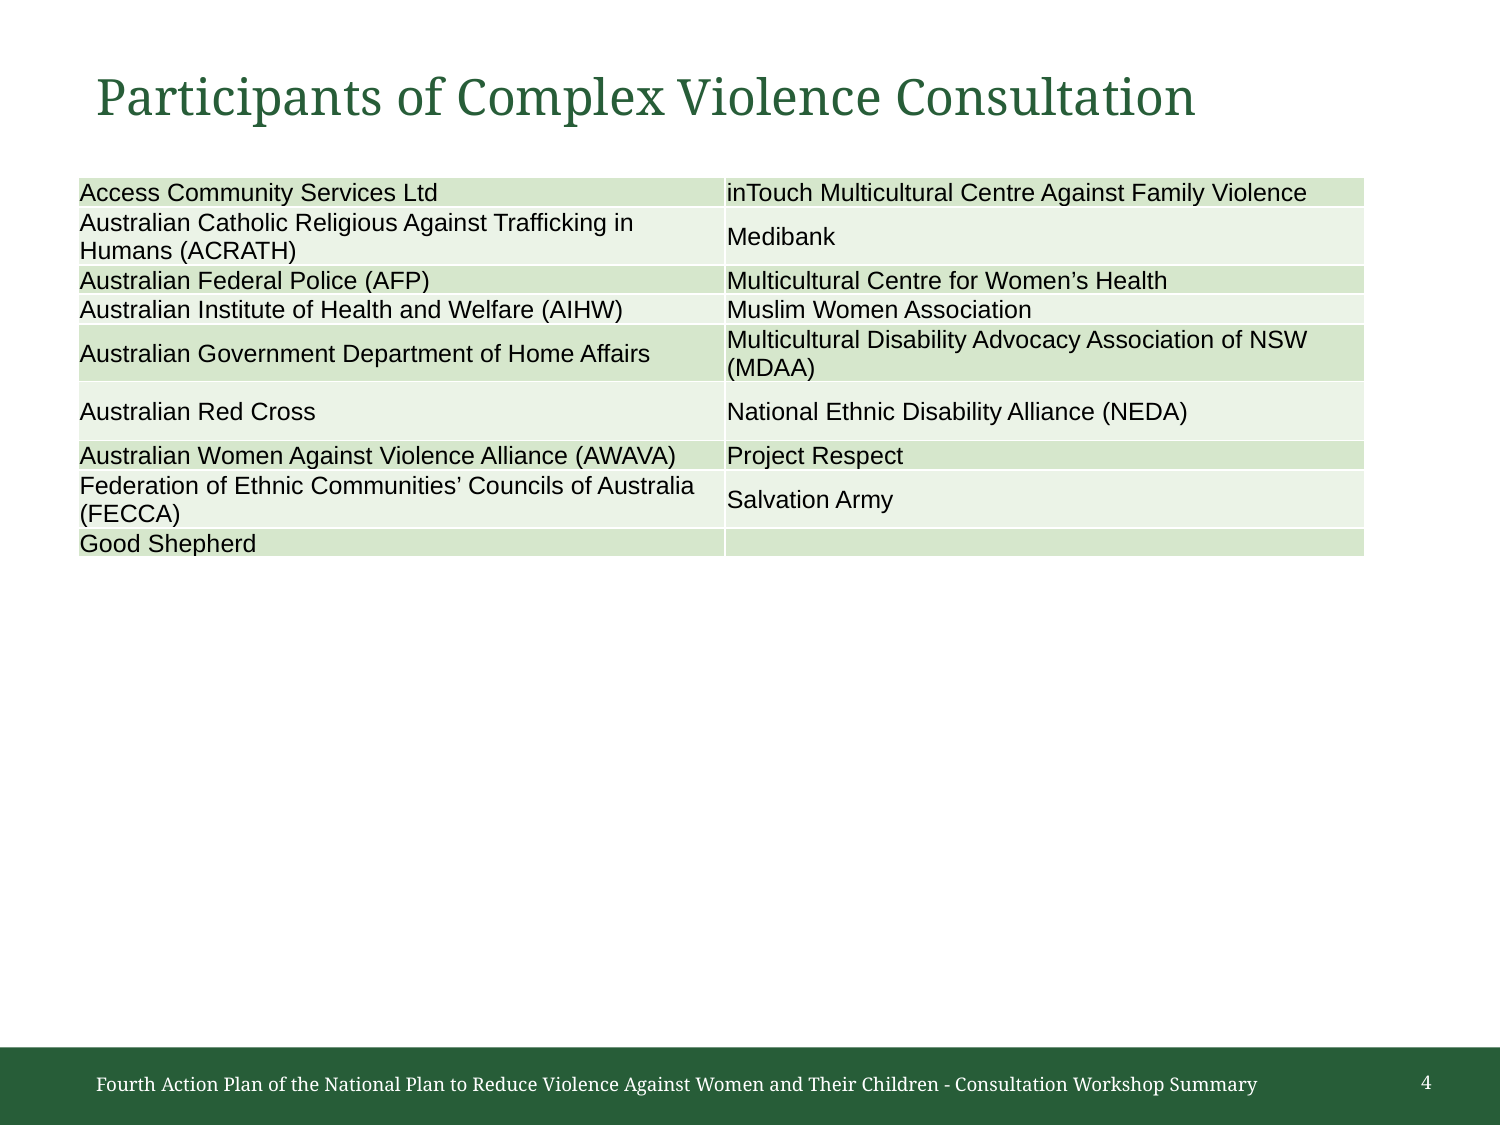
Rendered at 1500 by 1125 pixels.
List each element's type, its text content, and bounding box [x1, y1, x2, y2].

table_cell Australian Institute of Health and Welfare (AIHW) [79, 295, 724, 323]
title Participants of Complex Violence Consultation [96, 77, 1404, 132]
table_cell Good Shepherd [79, 529, 724, 556]
table_cell Muslim Women Association [726, 295, 1364, 323]
table_cell Medibank [726, 208, 1364, 264]
table_cell [726, 529, 1364, 556]
table_cell Australian Red Cross [79, 382, 724, 440]
table_cell Australian Women Against Violence Alliance (AWAVA) [79, 441, 724, 469]
table_header inTouch Multicultural Centre Against Family Violence [726, 178, 1364, 206]
footer Fourth Action Plan of the National Plan to Reduce Violence Against Women and Their Children - Consultation Workshop Summary [96, 1058, 1282, 1109]
table_cell Salvation Army [726, 471, 1364, 527]
table_cell Project Respect [726, 441, 1364, 469]
table_cell Federation of Ethnic Communities’ Councils of Australia (FECCA) [79, 471, 724, 527]
table_cell Multicultural Disability Advocacy Association of NSW (MDAA) [726, 325, 1364, 381]
table_cell National Ethnic Disability Alliance (NEDA) [726, 382, 1364, 440]
slide_number 4 [1341, 1058, 1432, 1109]
table_cell Australian Government Department of Home Affairs [79, 325, 724, 381]
table_cell Australian Federal Police (AFP) [79, 266, 724, 293]
table_cell Australian Catholic Religious Against Trafficking in Humans (ACRATH) [79, 208, 724, 264]
table_cell Multicultural Centre for Women’s Health [726, 266, 1364, 293]
table_header Access Community Services Ltd [79, 178, 724, 206]
